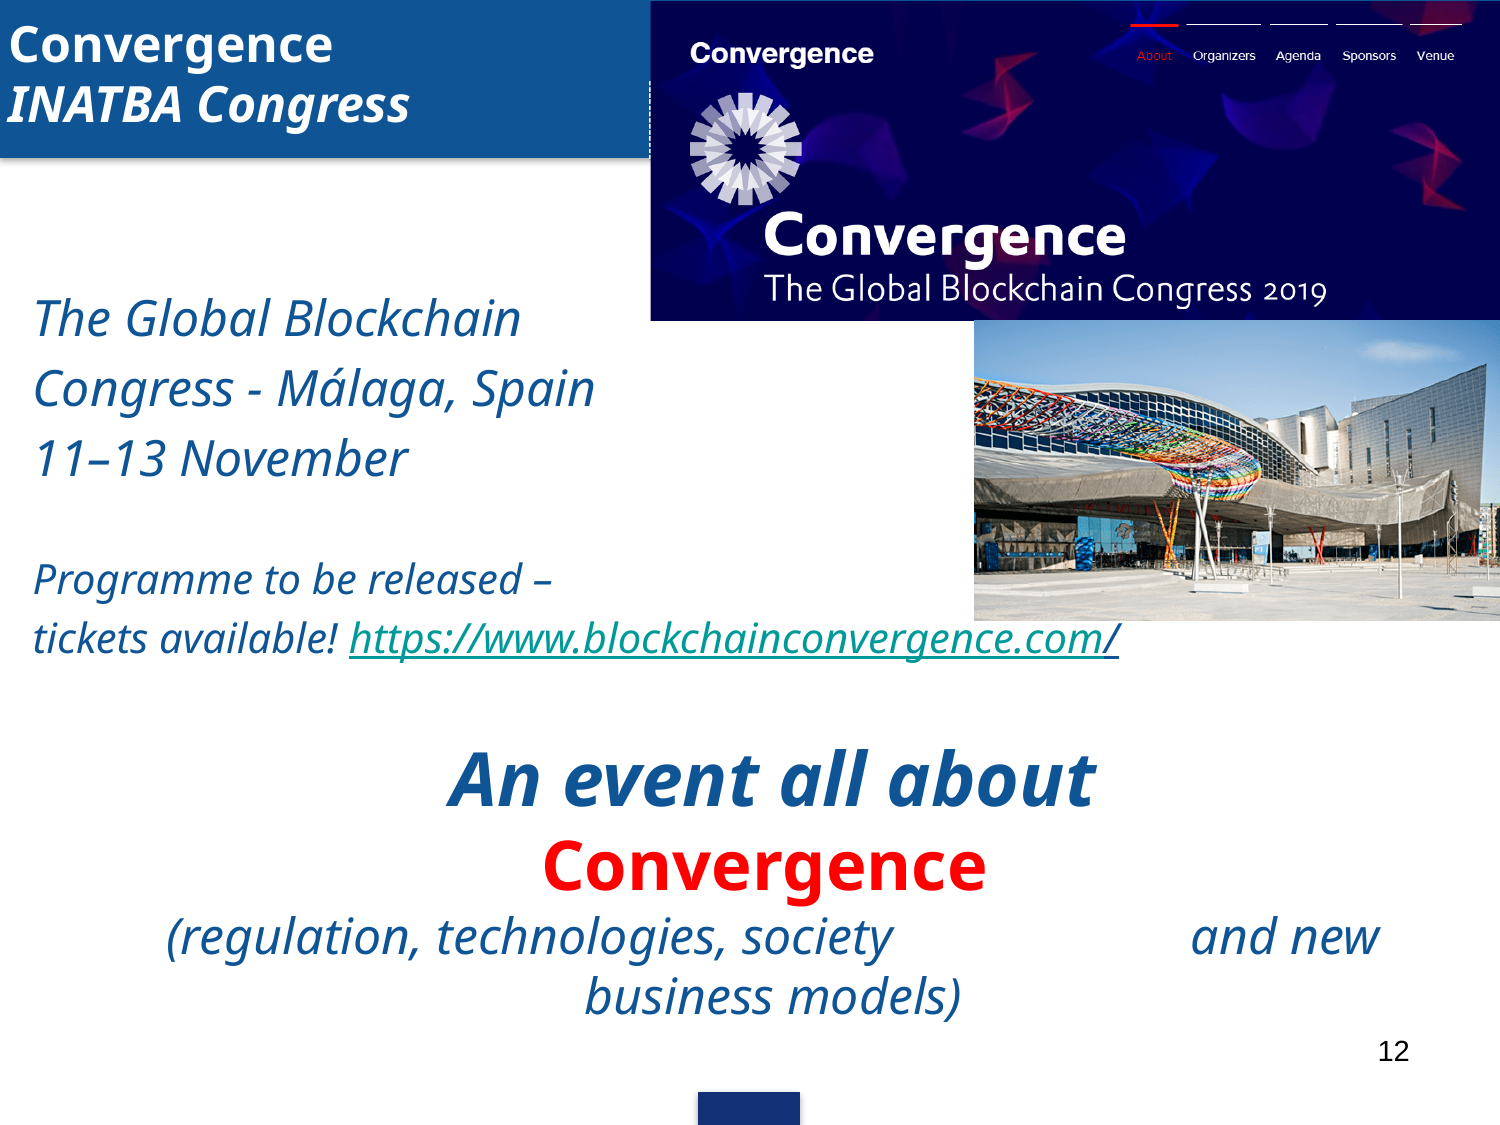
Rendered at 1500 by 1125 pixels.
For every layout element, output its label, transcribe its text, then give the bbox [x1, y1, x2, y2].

text_box An event all about Convergence (regulation, technologies, society and new business models) [135, 724, 1412, 1032]
text_box Convergence INATBA Congress [0, 0, 649, 149]
slide_number 12 [1074, 1024, 1425, 1103]
picture [649, 1, 1500, 621]
list The Global Blockchain Congress - Málaga, Spain 11–13 November Programme to be released – tickets available! https://www.blockchainconvergence.com/ [17, 278, 1307, 858]
